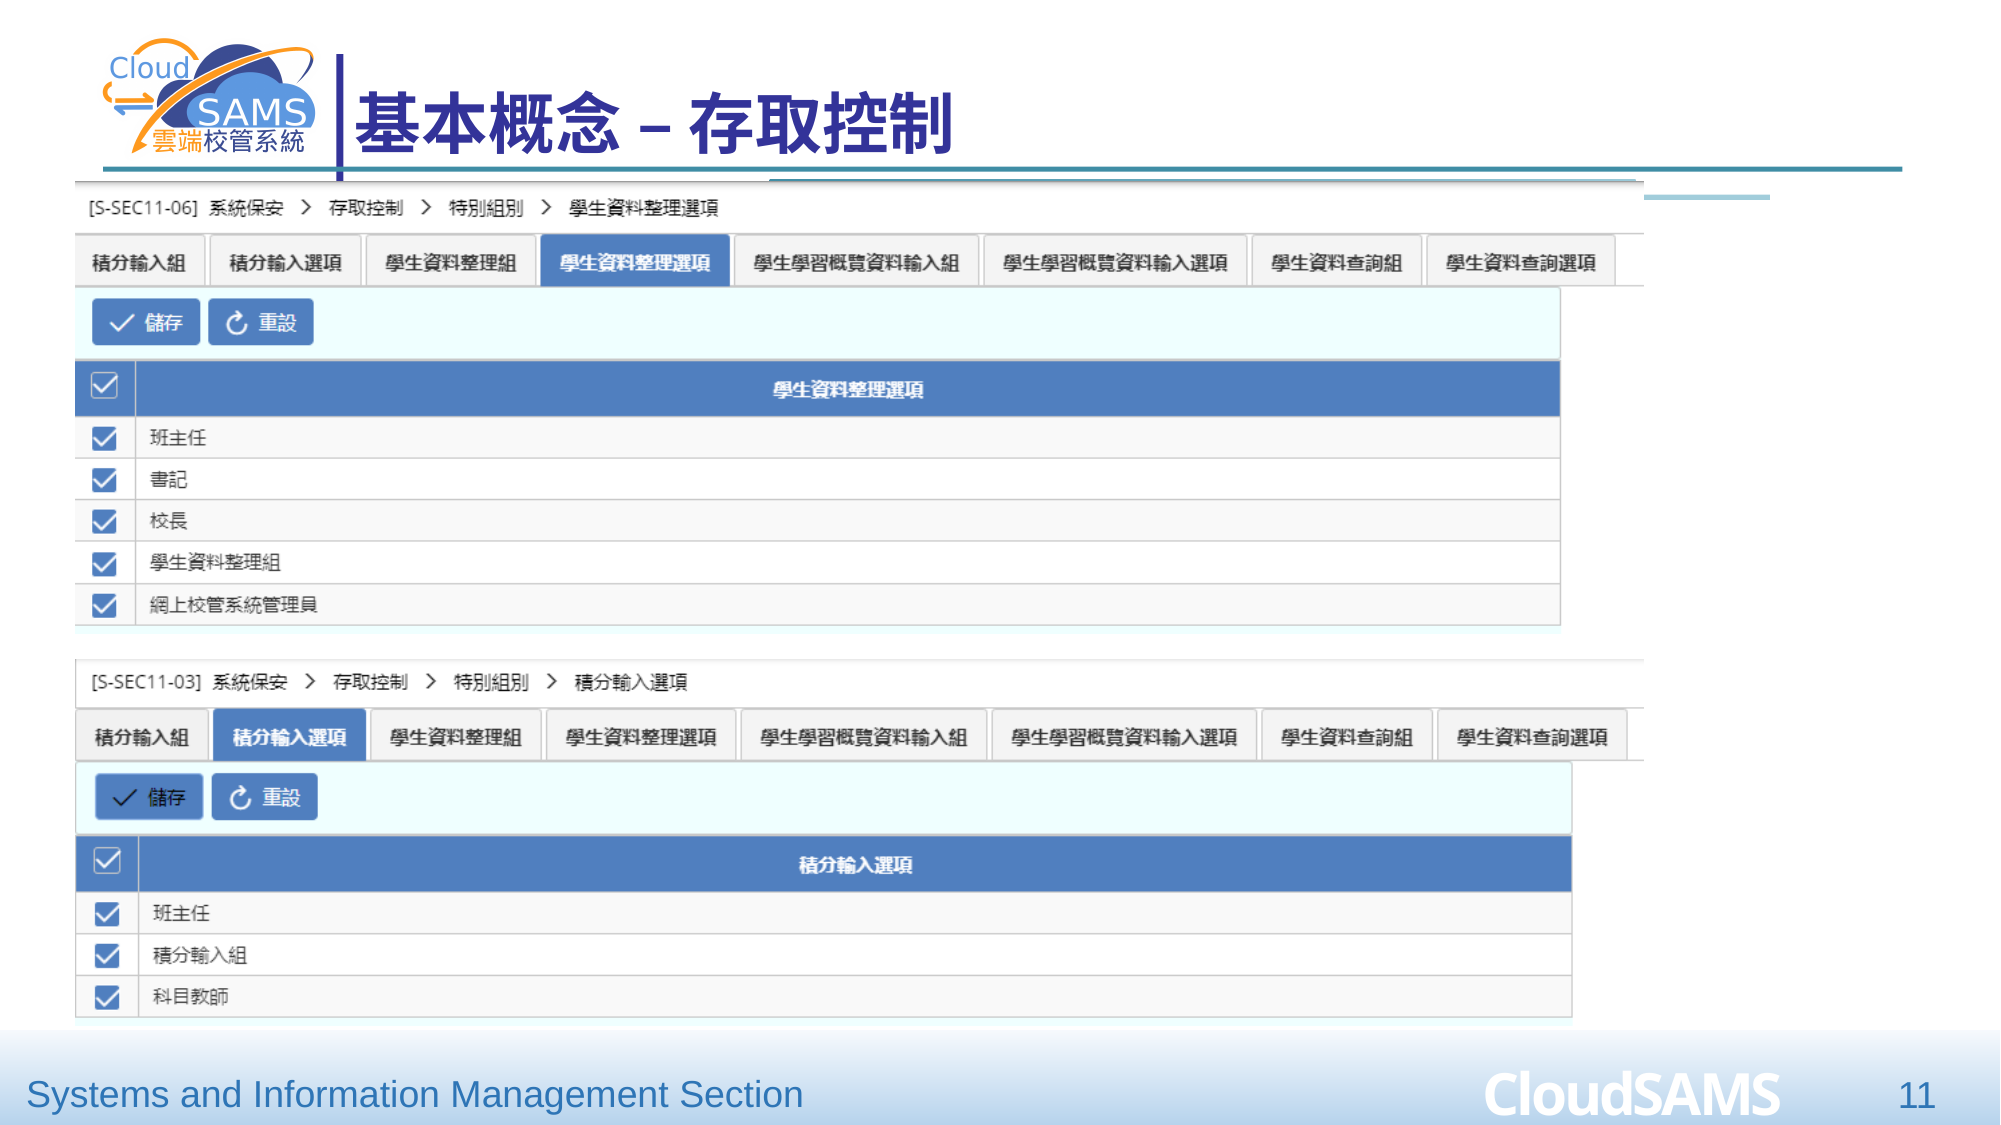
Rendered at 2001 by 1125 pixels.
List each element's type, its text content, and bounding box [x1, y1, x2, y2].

picture [87, 7, 349, 175]
picture [75, 658, 1644, 1026]
picture [75, 181, 1644, 635]
title 基本概念 – 存取控制 [340, 44, 1907, 170]
slide_number 11 [1755, 1063, 1952, 1125]
